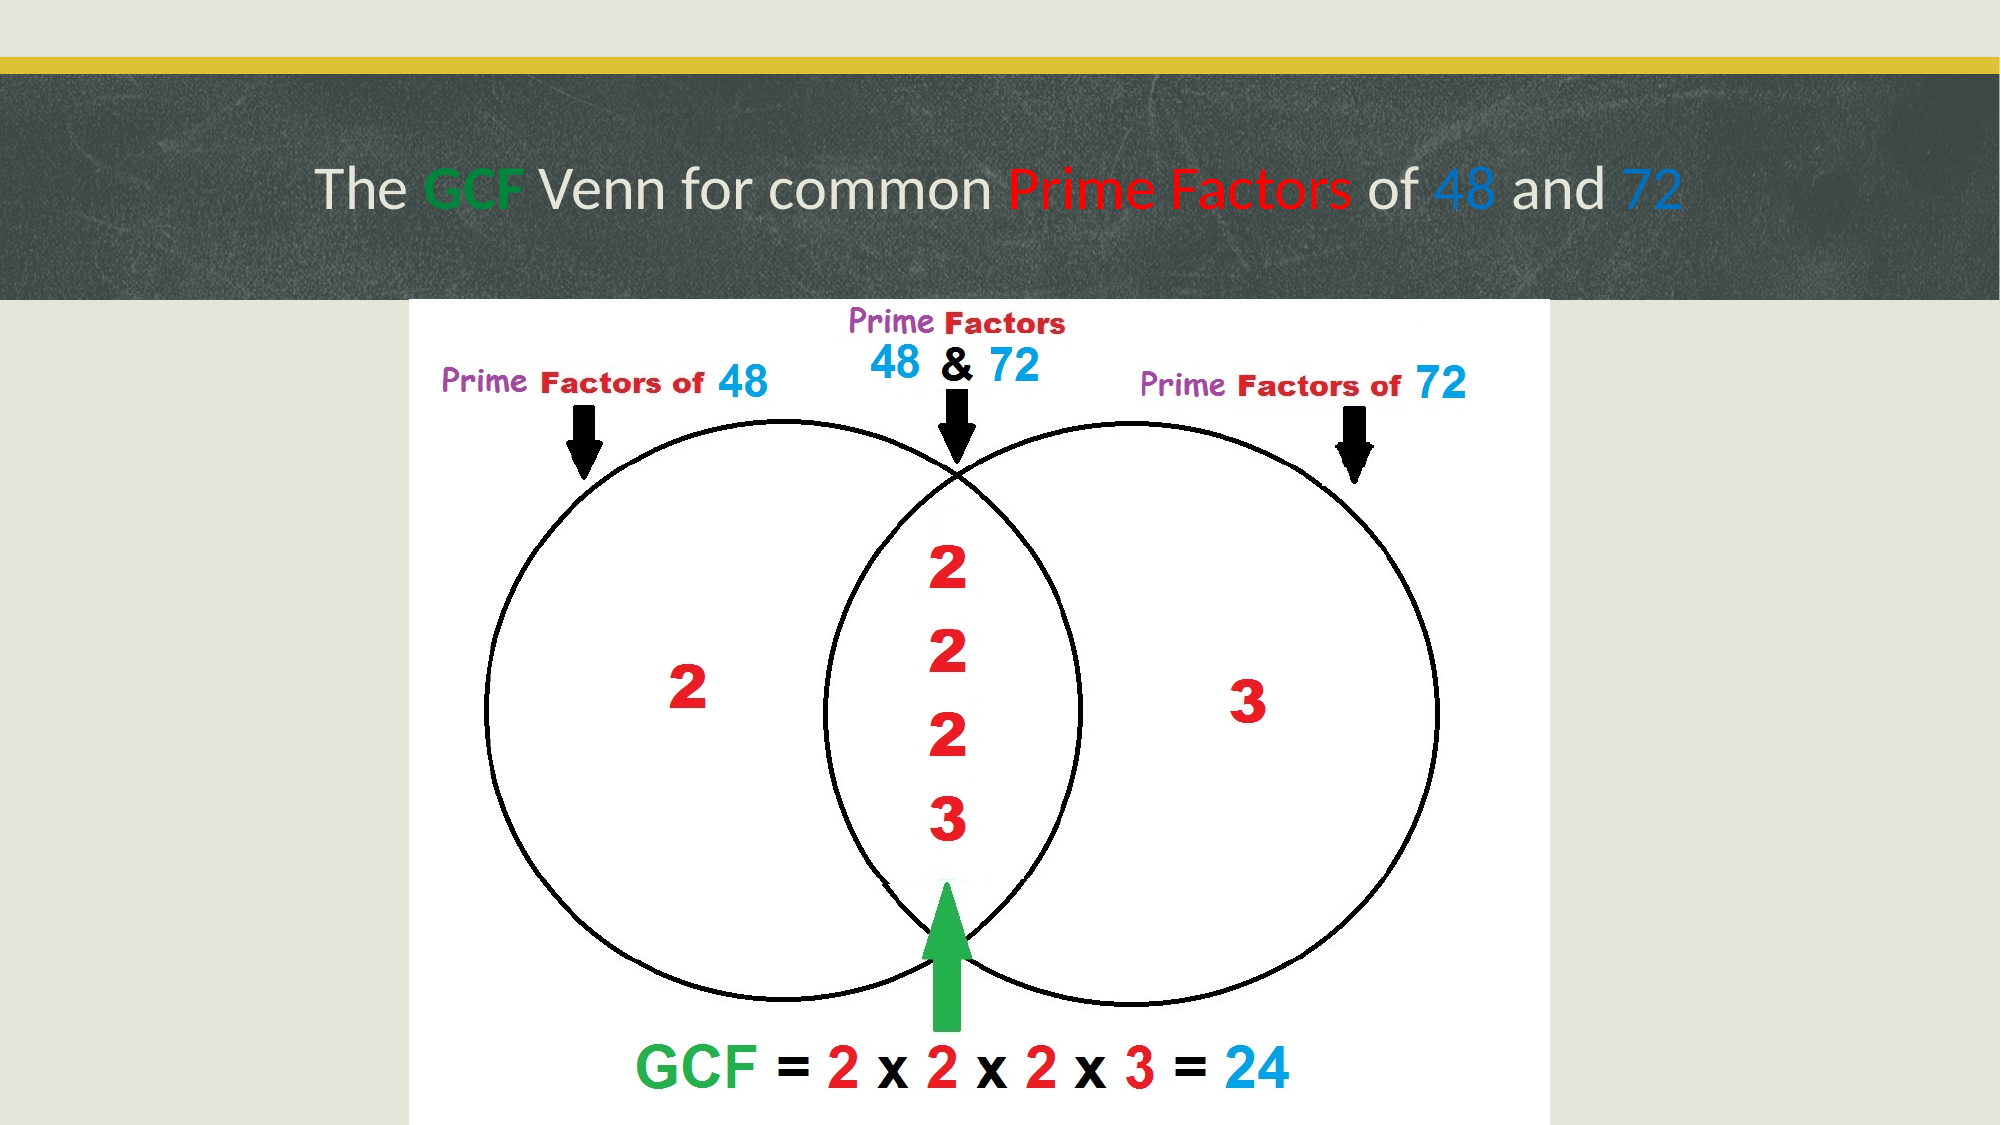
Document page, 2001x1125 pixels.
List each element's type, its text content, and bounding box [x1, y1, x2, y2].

picture [0, 74, 2000, 300]
picture [409, 299, 1550, 1125]
title The GCF Venn for common Prime Factors of 48 and 72 [210, 76, 1790, 300]
